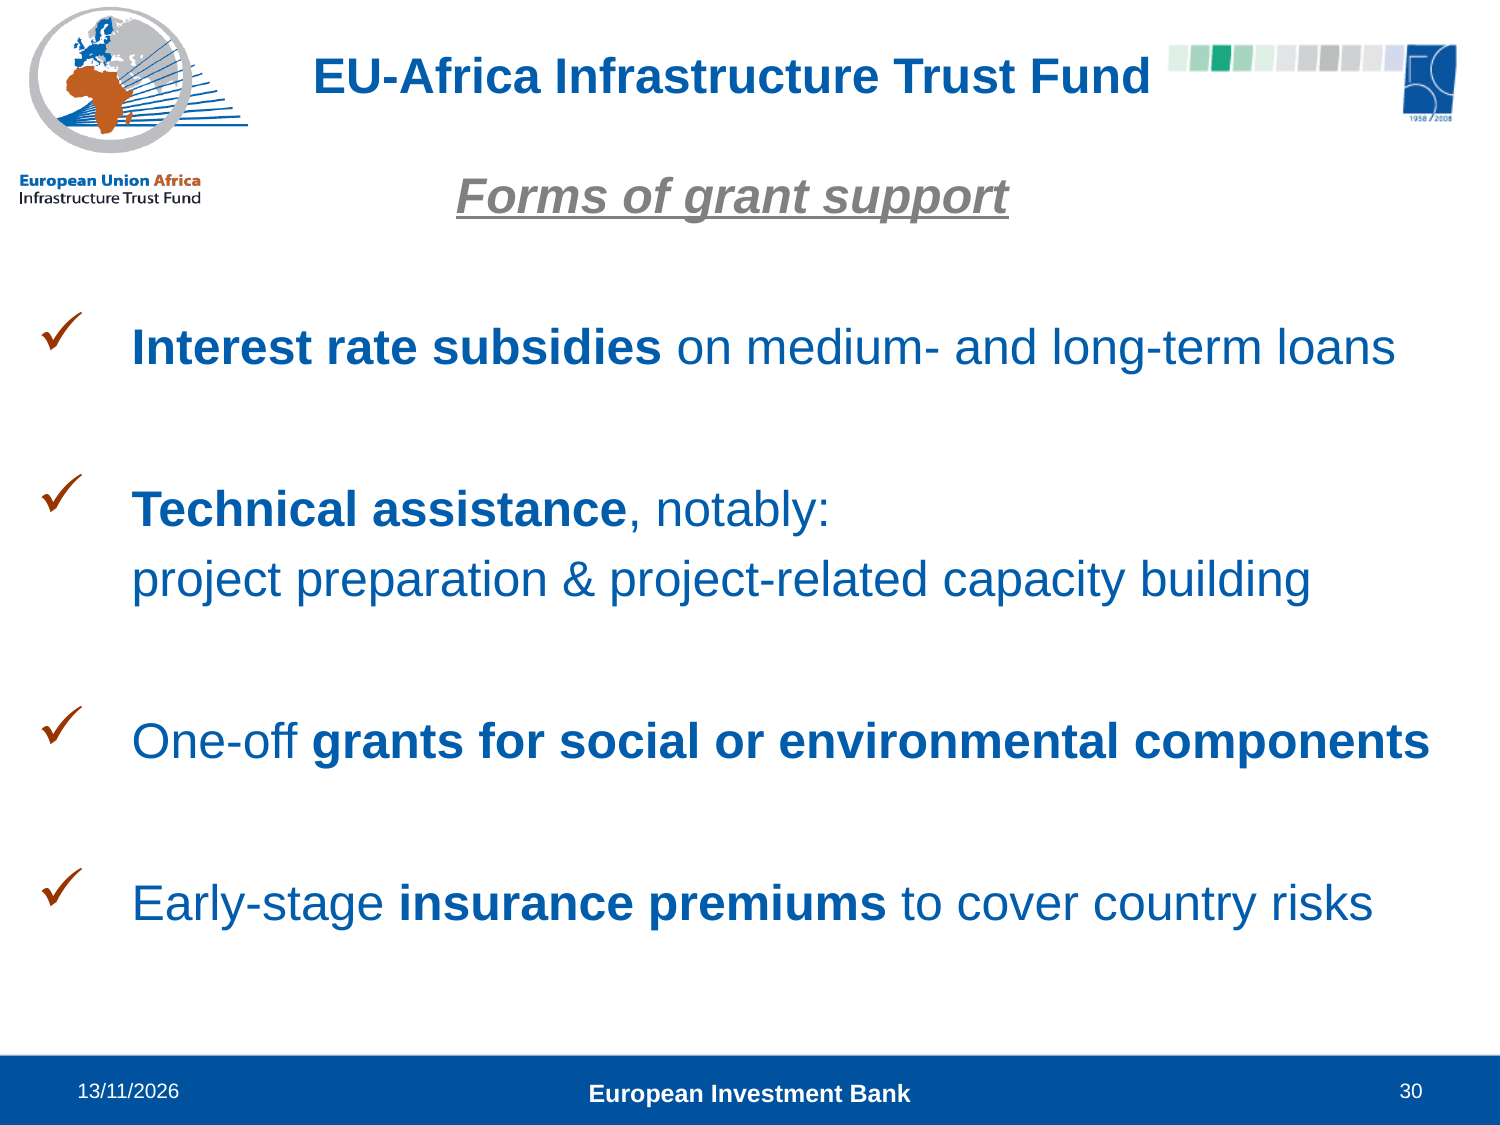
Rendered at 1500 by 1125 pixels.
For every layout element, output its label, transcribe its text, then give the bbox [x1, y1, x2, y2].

footer European Investment Bank [229, 1070, 1271, 1125]
title EU-Africa Infrastructure Trust Fund Forms of grant support [182, 0, 1282, 268]
picture [1282, 0, 1500, 136]
picture [0, 0, 266, 220]
slide_number 30 [1274, 1070, 1438, 1125]
picture [0, 976, 1500, 1125]
list Interest rate subsidies on medium- and long-term loans Technical assistance, notably: project preparation & project-related capacity building One-off grants for social or environmental components Early-stage insurance premiums to cover country risks [0, 136, 1500, 976]
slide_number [62, 1070, 226, 1125]
